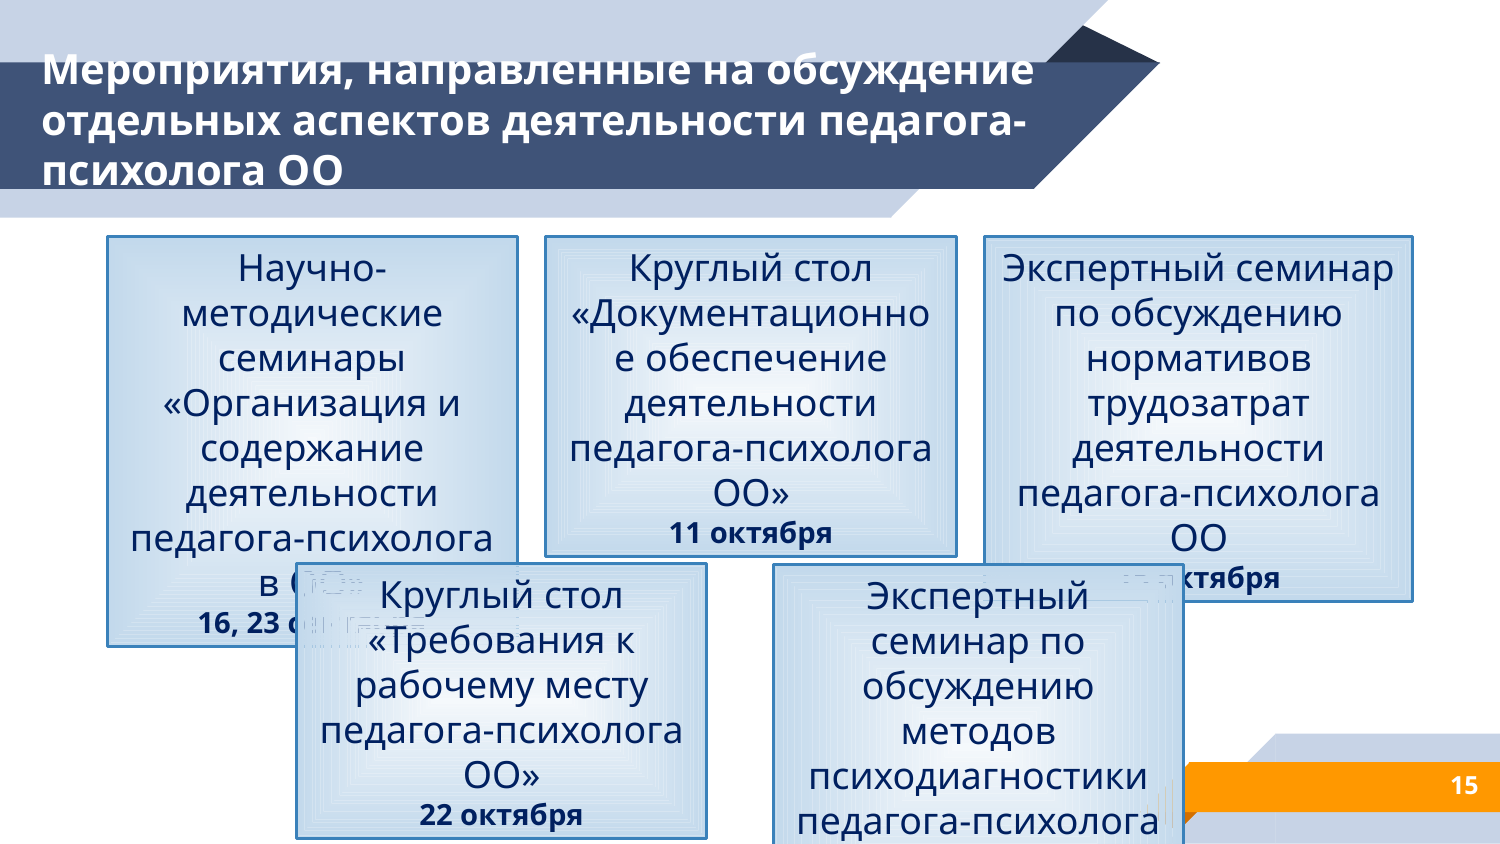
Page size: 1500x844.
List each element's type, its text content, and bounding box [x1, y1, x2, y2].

title Мероприятия, направленные на обсуждение отдельных аспектов деятельности педагога-психолога ОО [26, 55, 1115, 182]
text_box Круглый стол «Документационное обеспечение деятельности педагога-психолога ОО» 11 октября [545, 236, 957, 557]
text_box Круглый стол «Требования к рабочему месту педагога-психолога ОО» 22 октября [296, 563, 707, 839]
slide_number 15 [1249, 760, 1494, 813]
text_box Экспертный семинар по обсуждению нормативов трудозатрат деятельности педагога-психолога ОО 15 октября [984, 236, 1413, 602]
text_box Экспертный семинар по обсуждению методов психодиагностики педагога-психолога ОО 15 ноября [773, 564, 1184, 844]
text_box Научно-методические семинары «Организация и содержание деятельности педагога-психолога в ОО» 16, 23 сентября [107, 236, 518, 647]
